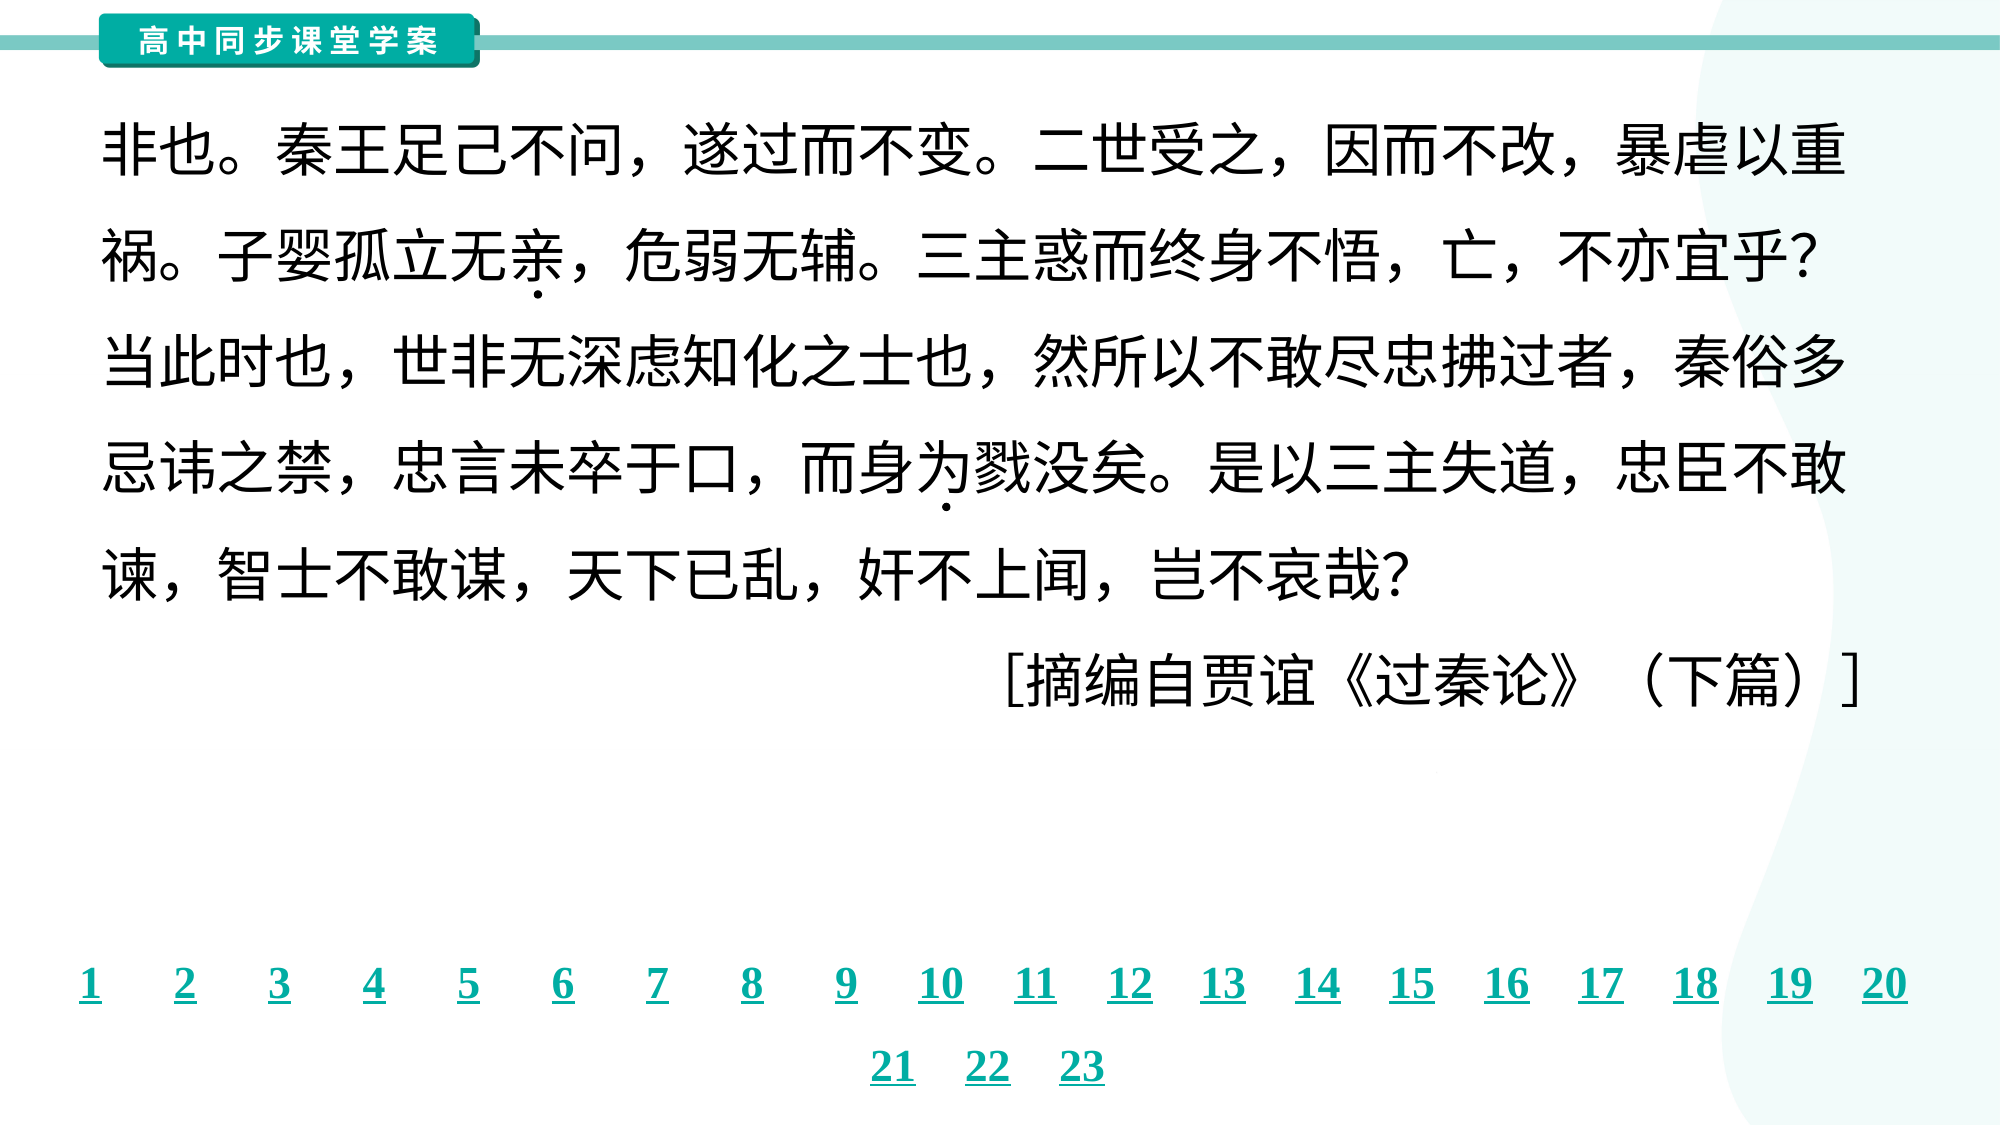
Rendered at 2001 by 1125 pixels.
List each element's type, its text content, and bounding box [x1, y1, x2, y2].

picture [0, 0, 2000, 1125]
text_box [942, 502, 951, 512]
text_box [533, 290, 543, 299]
text_box 非也。秦王足己不问，遂过而不变。二世受之，因而不改，暴虐以重 祸。子婴孤立无亲，危弱无辅。三主惑而终身不悟，亡，不亦宜乎？ 当此时也，世非无深虑知化之士也，然所以不敢尽忠拂过者，秦俗多 忌讳之禁，忠言未卒于口，而身为戮没矣。是以三主失道，忠臣不敢 谏，智士不敢谋，天下已乱，奸不上闻，岂不哀哉？ ［摘编自贾谊《过秦论》（下篇）］ [100, 76, 1899, 715]
